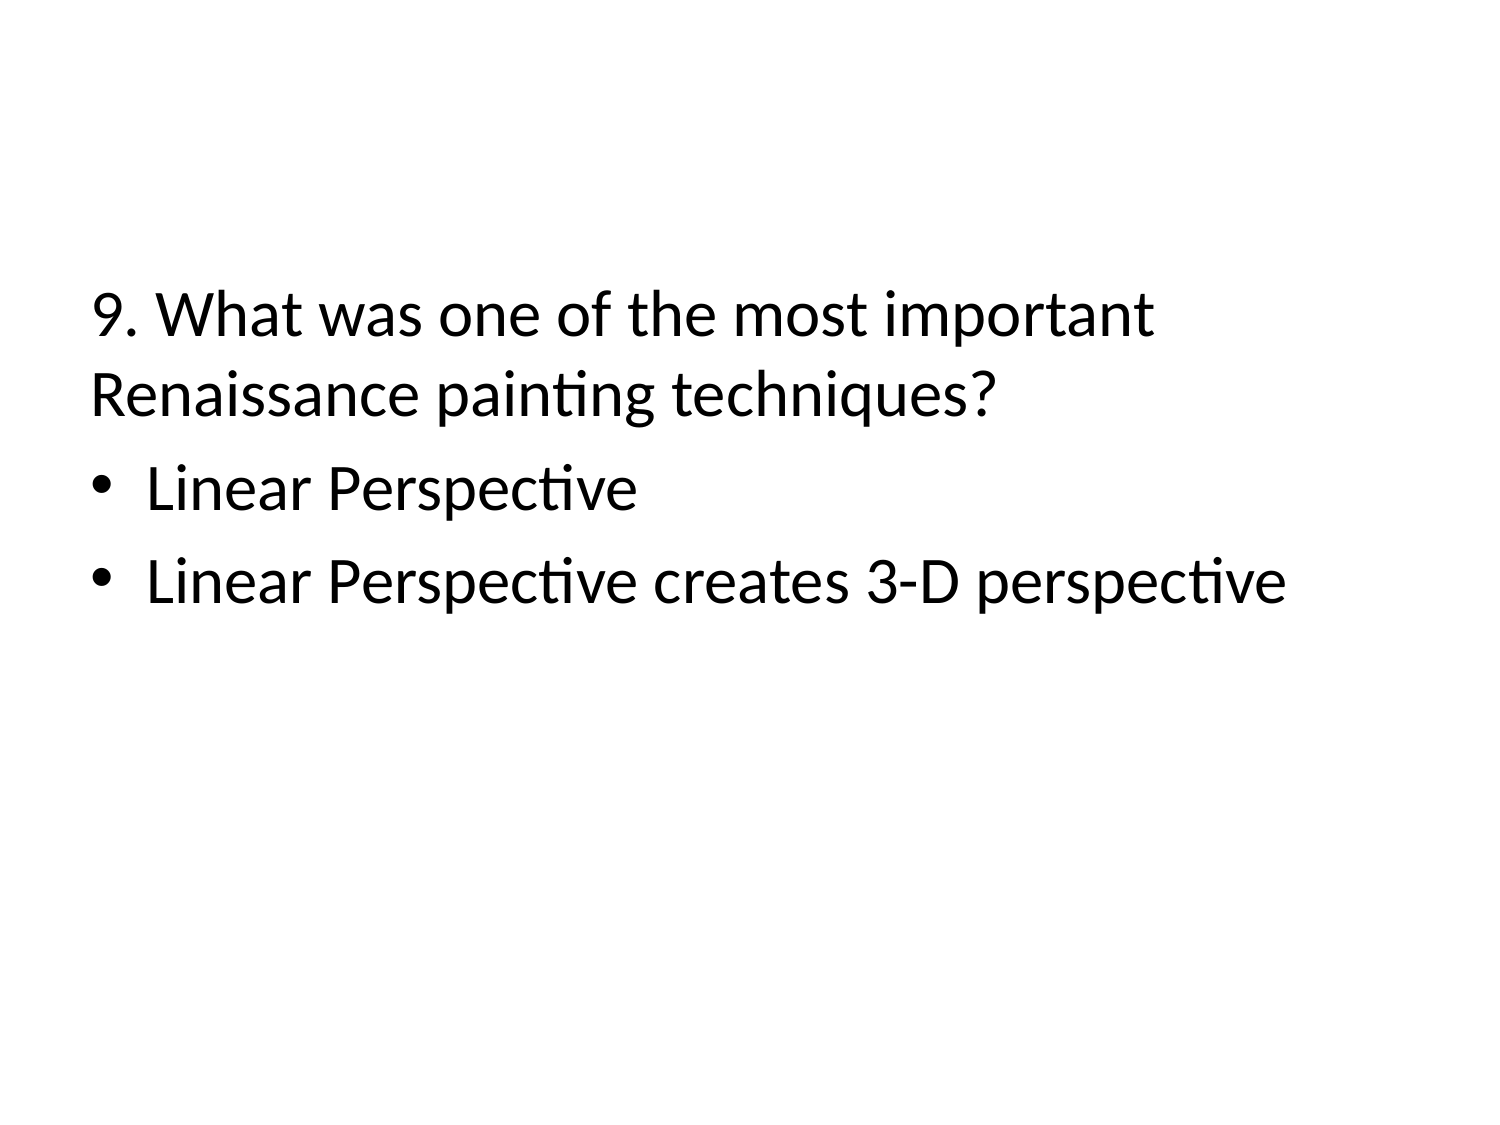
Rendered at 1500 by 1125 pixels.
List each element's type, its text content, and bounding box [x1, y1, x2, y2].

list 9. What was one of the most important Renaissance painting techniques? Linear Perspective Linear Perspective creates 3-D perspective [75, 262, 1425, 1005]
